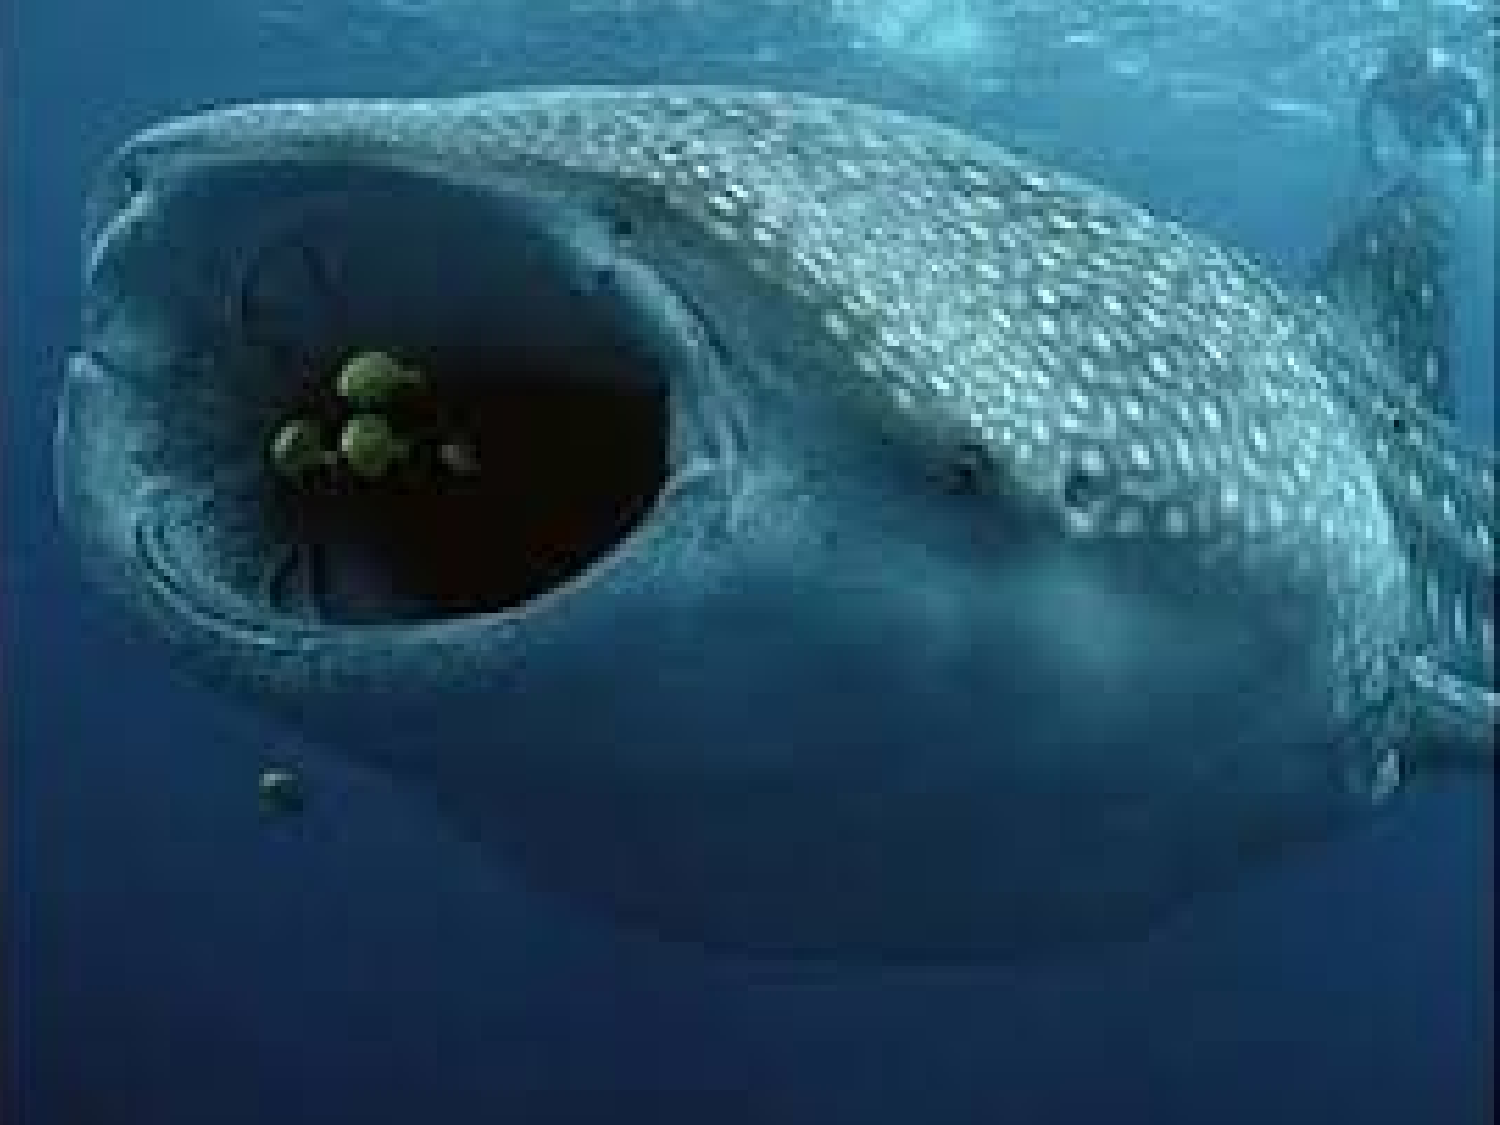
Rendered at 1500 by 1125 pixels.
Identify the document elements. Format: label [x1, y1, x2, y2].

list [0, 0, 1500, 1125]
